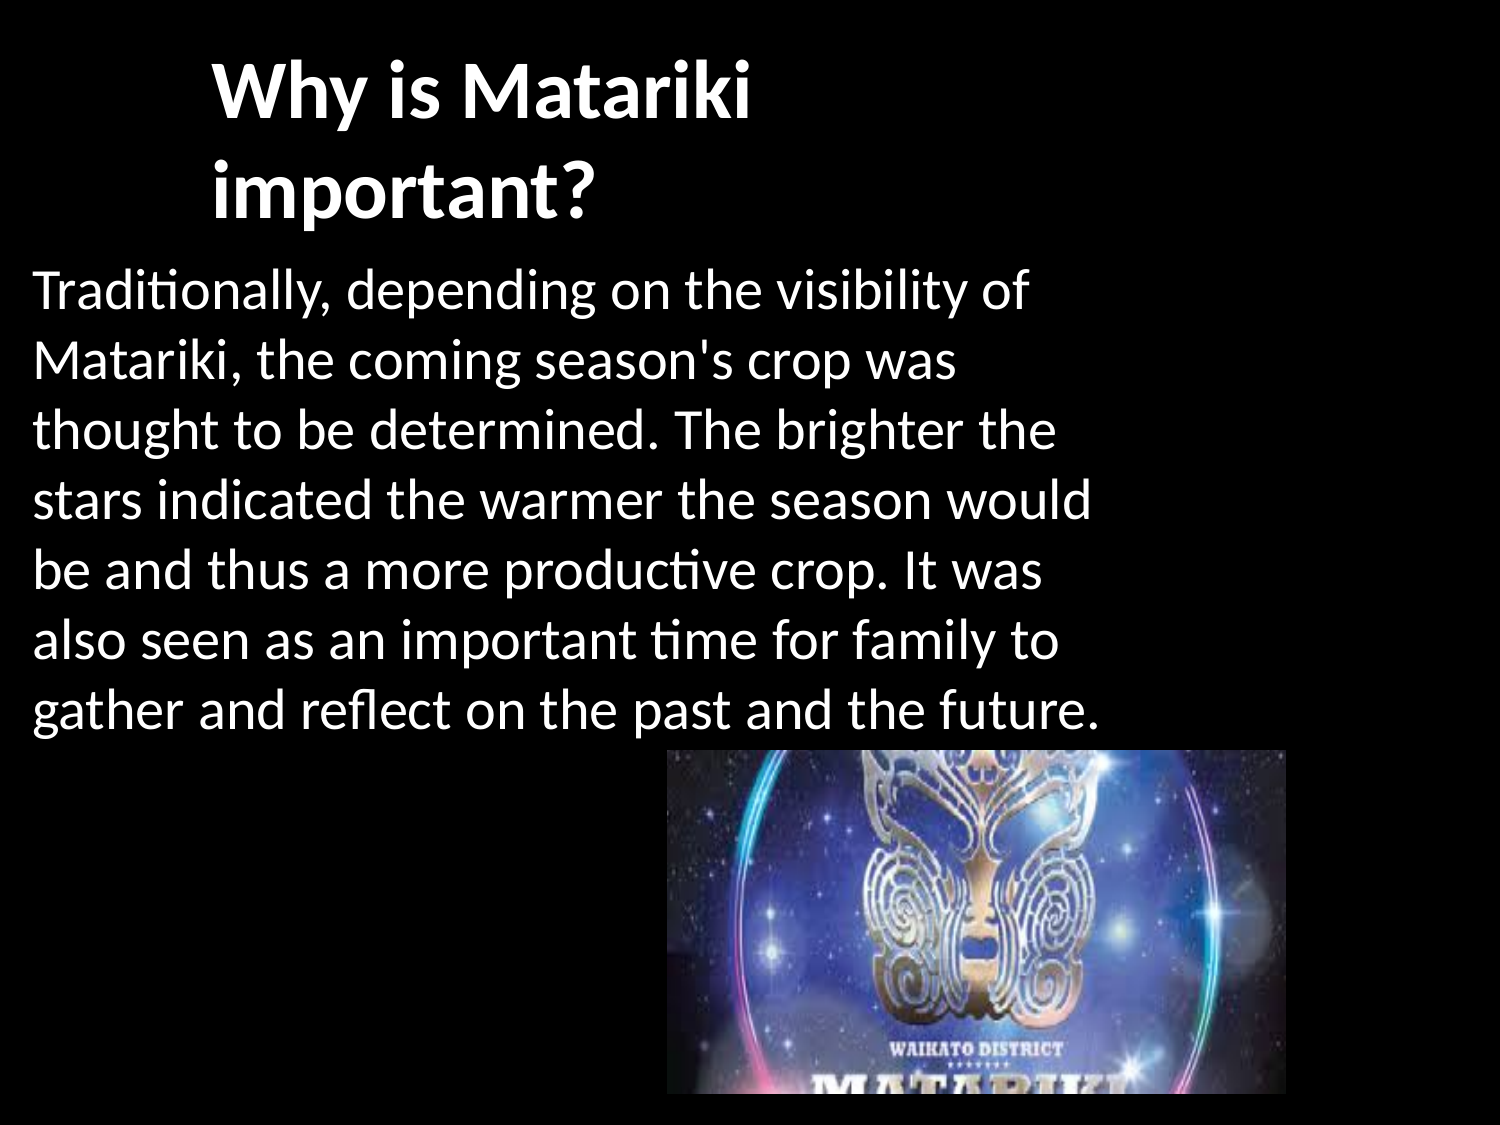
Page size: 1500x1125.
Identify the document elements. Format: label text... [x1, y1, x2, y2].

text_box Why is Matariki important? [196, 27, 1145, 243]
picture [666, 750, 1286, 1095]
text_box Traditionally, depending on the visibility of Matariki, the coming season's crop was thought to be determined. The brighter the stars indicated the warmer the season would be and thus a more productive crop. It was also seen as an important time for family to gather and reflect on the past and the future. [17, 243, 1140, 749]
